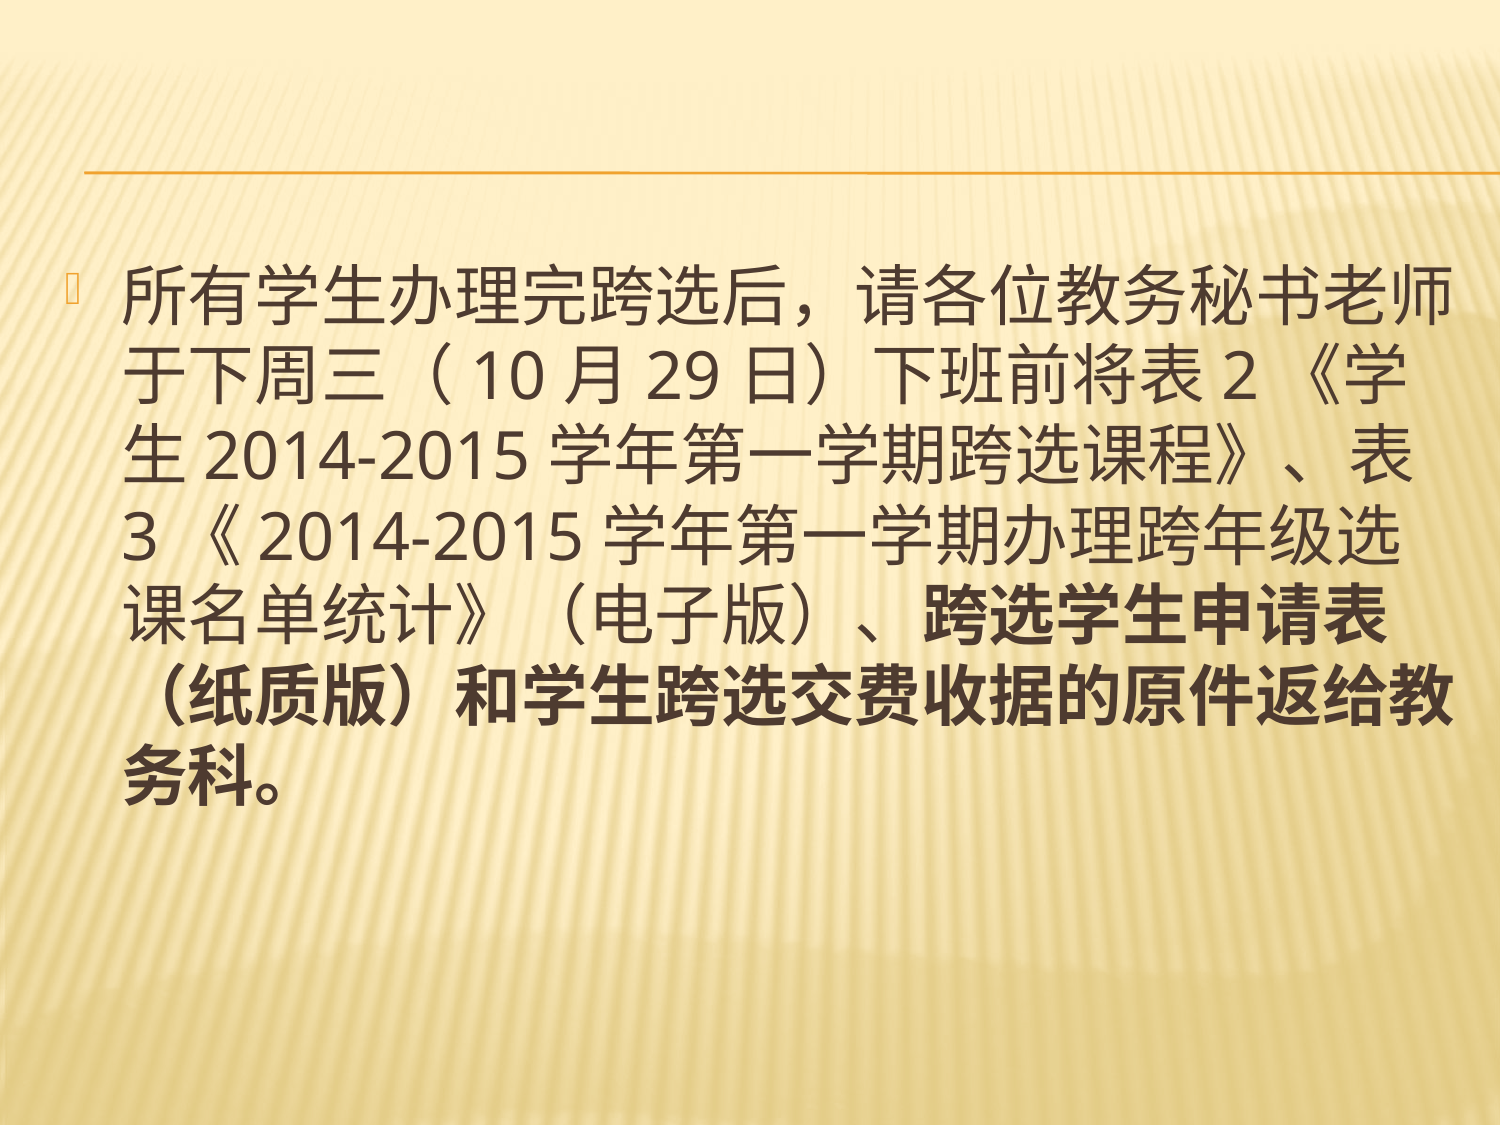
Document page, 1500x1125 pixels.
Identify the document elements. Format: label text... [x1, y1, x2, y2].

list 所有学生办理完跨选后，请各位教务秘书老师于下周三（10月29日）下班前将表2《学生2014-2015学年第一学期跨选课程》、表3《2014-2015学年第一学期办理跨年级选课名单统计》（电子版）、跨选学生申请表（纸质版）和学生跨选交费收据的原件返给教务科。 [50, 246, 1475, 998]
